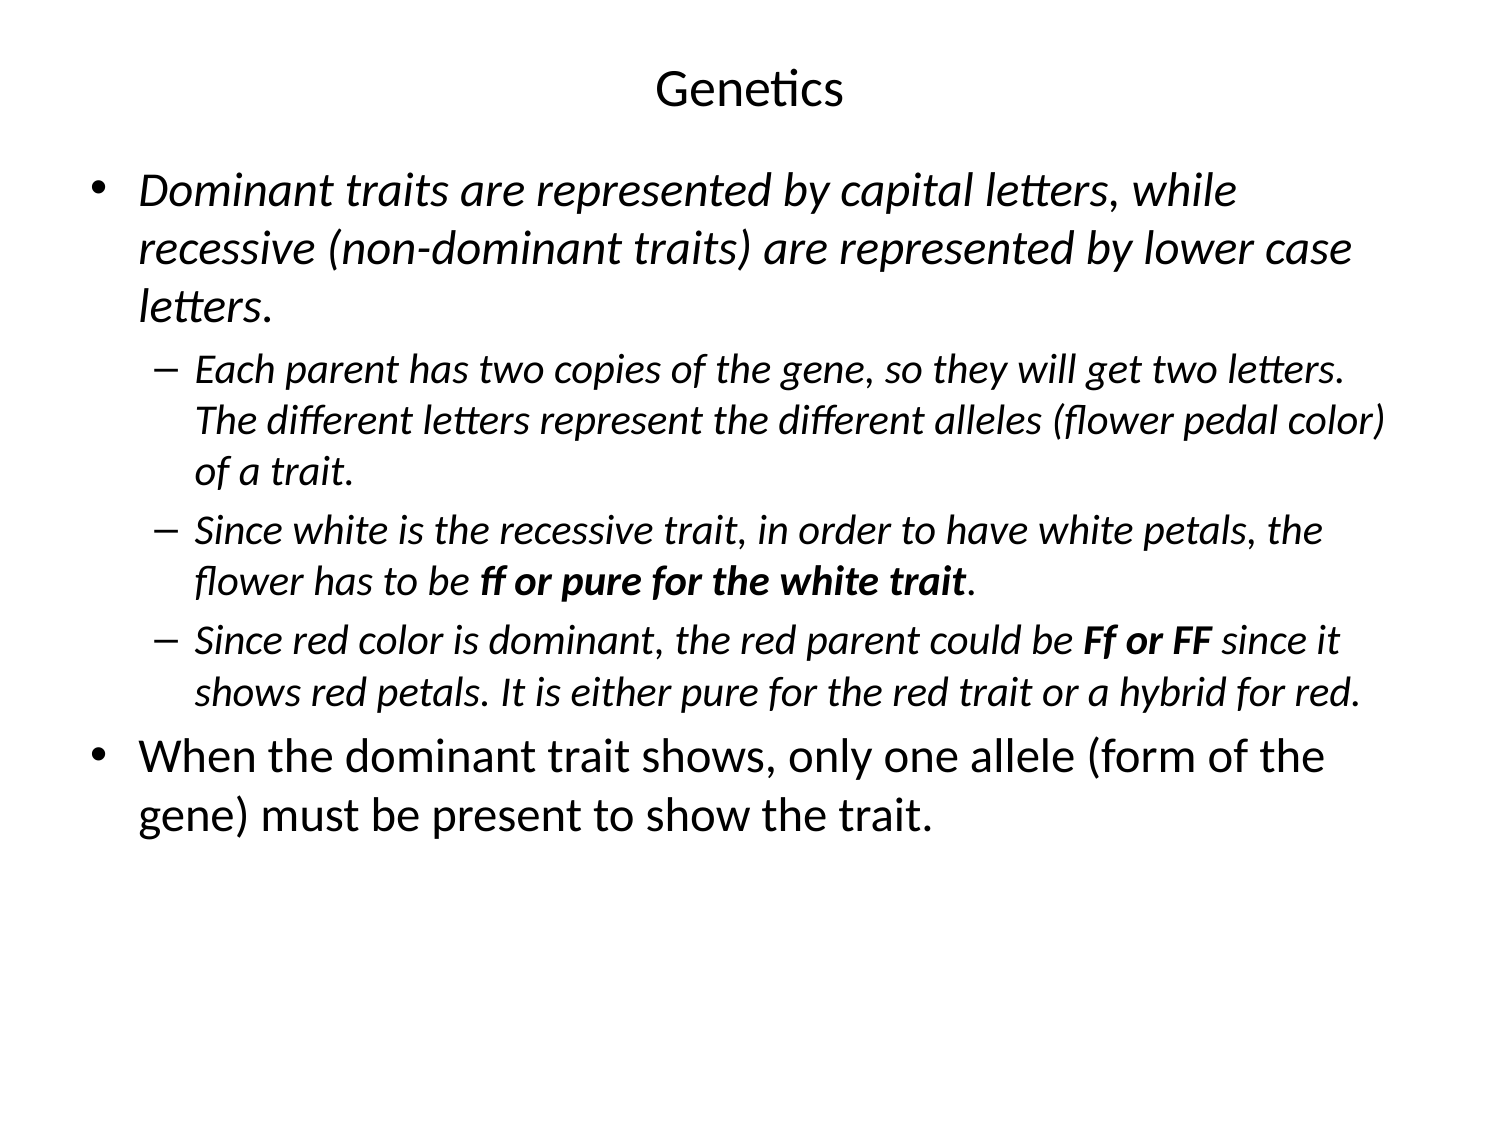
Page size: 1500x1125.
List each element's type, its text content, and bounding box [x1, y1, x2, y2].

title Genetics [75, 45, 1425, 125]
list Dominant traits are represented by capital letters, while recessive (non-dominant traits) are represented by lower case letters. Each parent has two copies of the gene, so they will get two letters. The different letters represent the different alleles (flower pedal color) of a trait. Since white is the recessive trait, in order to have white petals, the flower has to be ff or pure for the white trait. Since red color is dominant, the red parent could be Ff or FF since it shows red petals. It is either pure for the red trait or a hybrid for red. When the dominant trait shows, only one allele (form of the gene) must be present to show the trait. [75, 149, 1425, 893]
